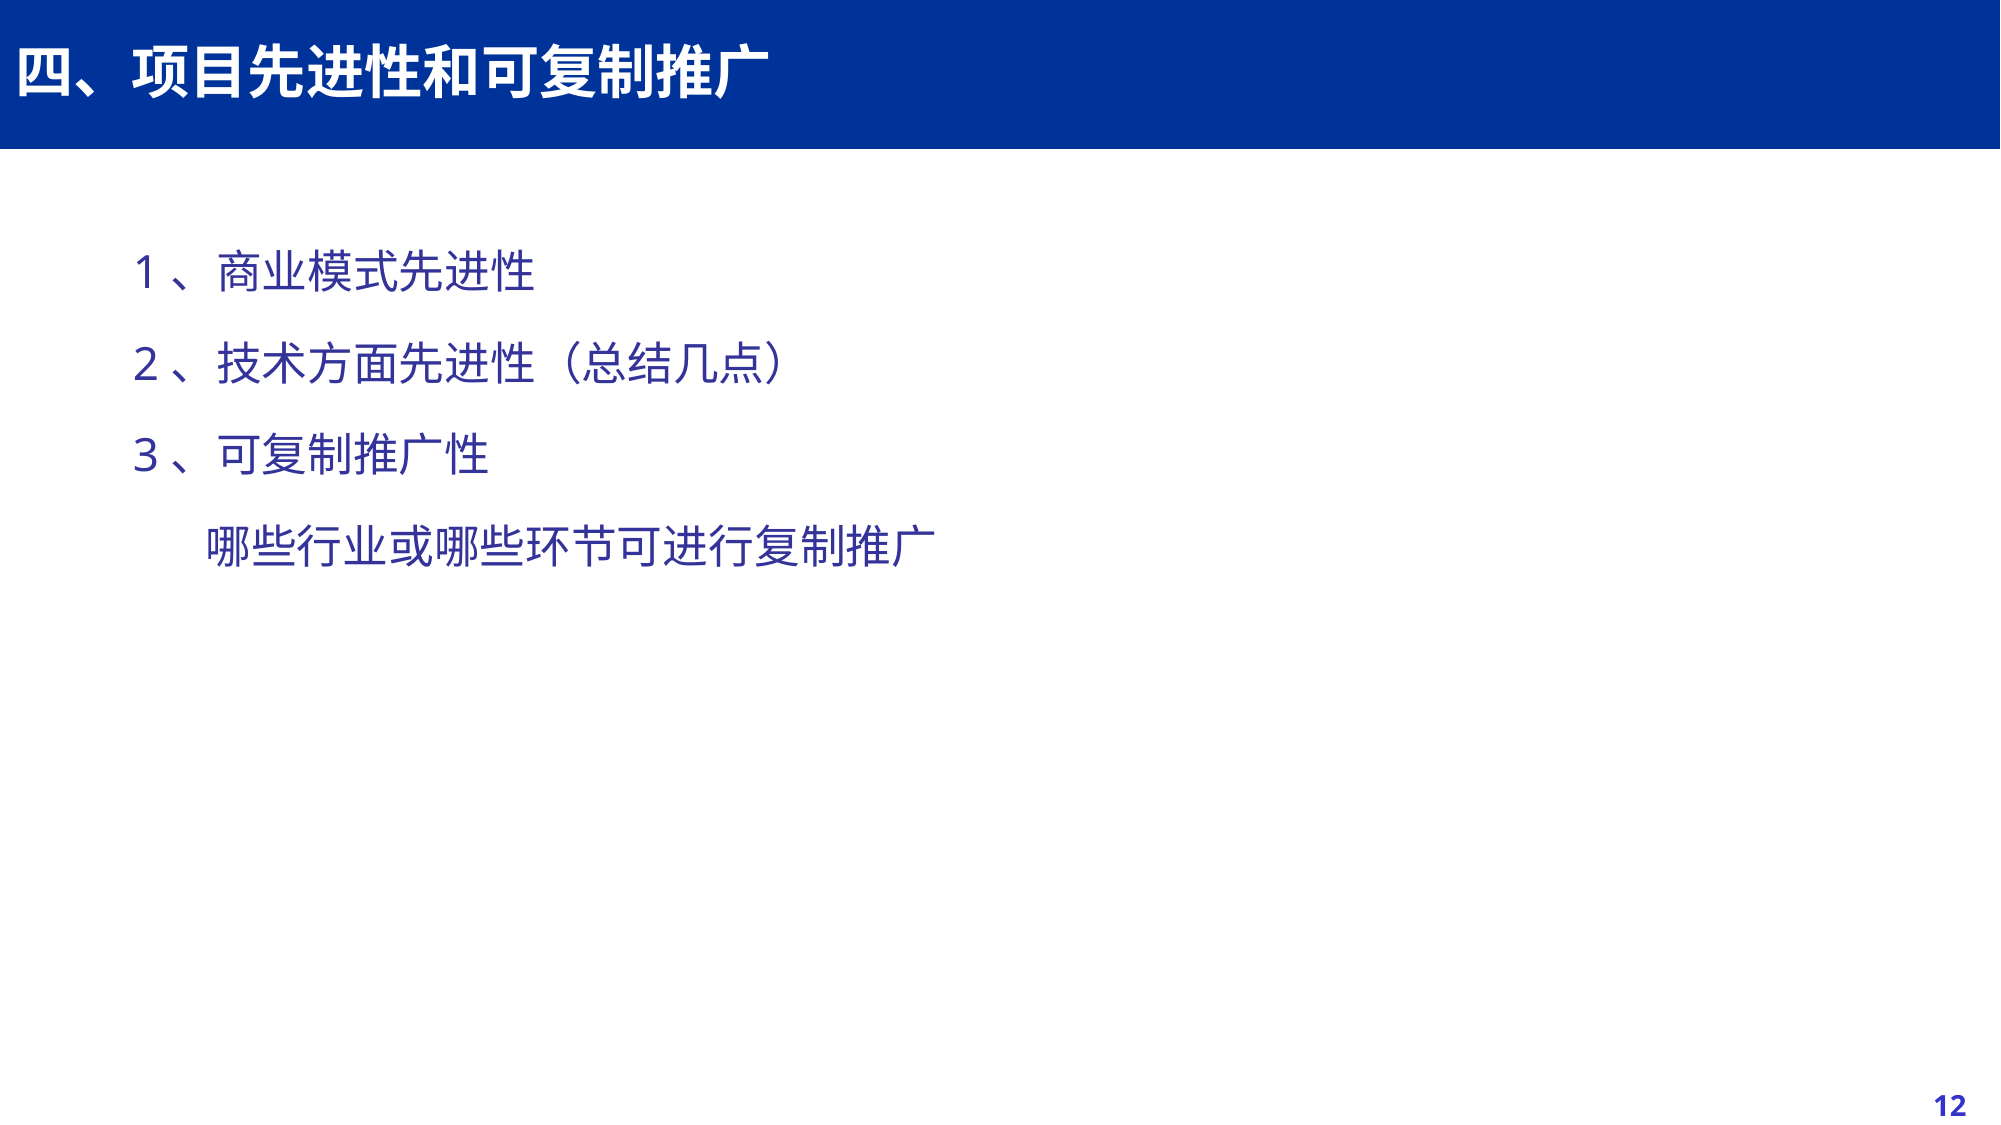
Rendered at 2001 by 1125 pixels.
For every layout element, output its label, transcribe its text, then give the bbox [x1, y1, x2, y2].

text_box 1、商业模式先进性 2、技术方面先进性（总结几点） 3、可复制推广性 哪些行业或哪些环节可进行复制推广 [43, 208, 1851, 581]
title 四、项目先进性和可复制推广 [0, 0, 2000, 145]
